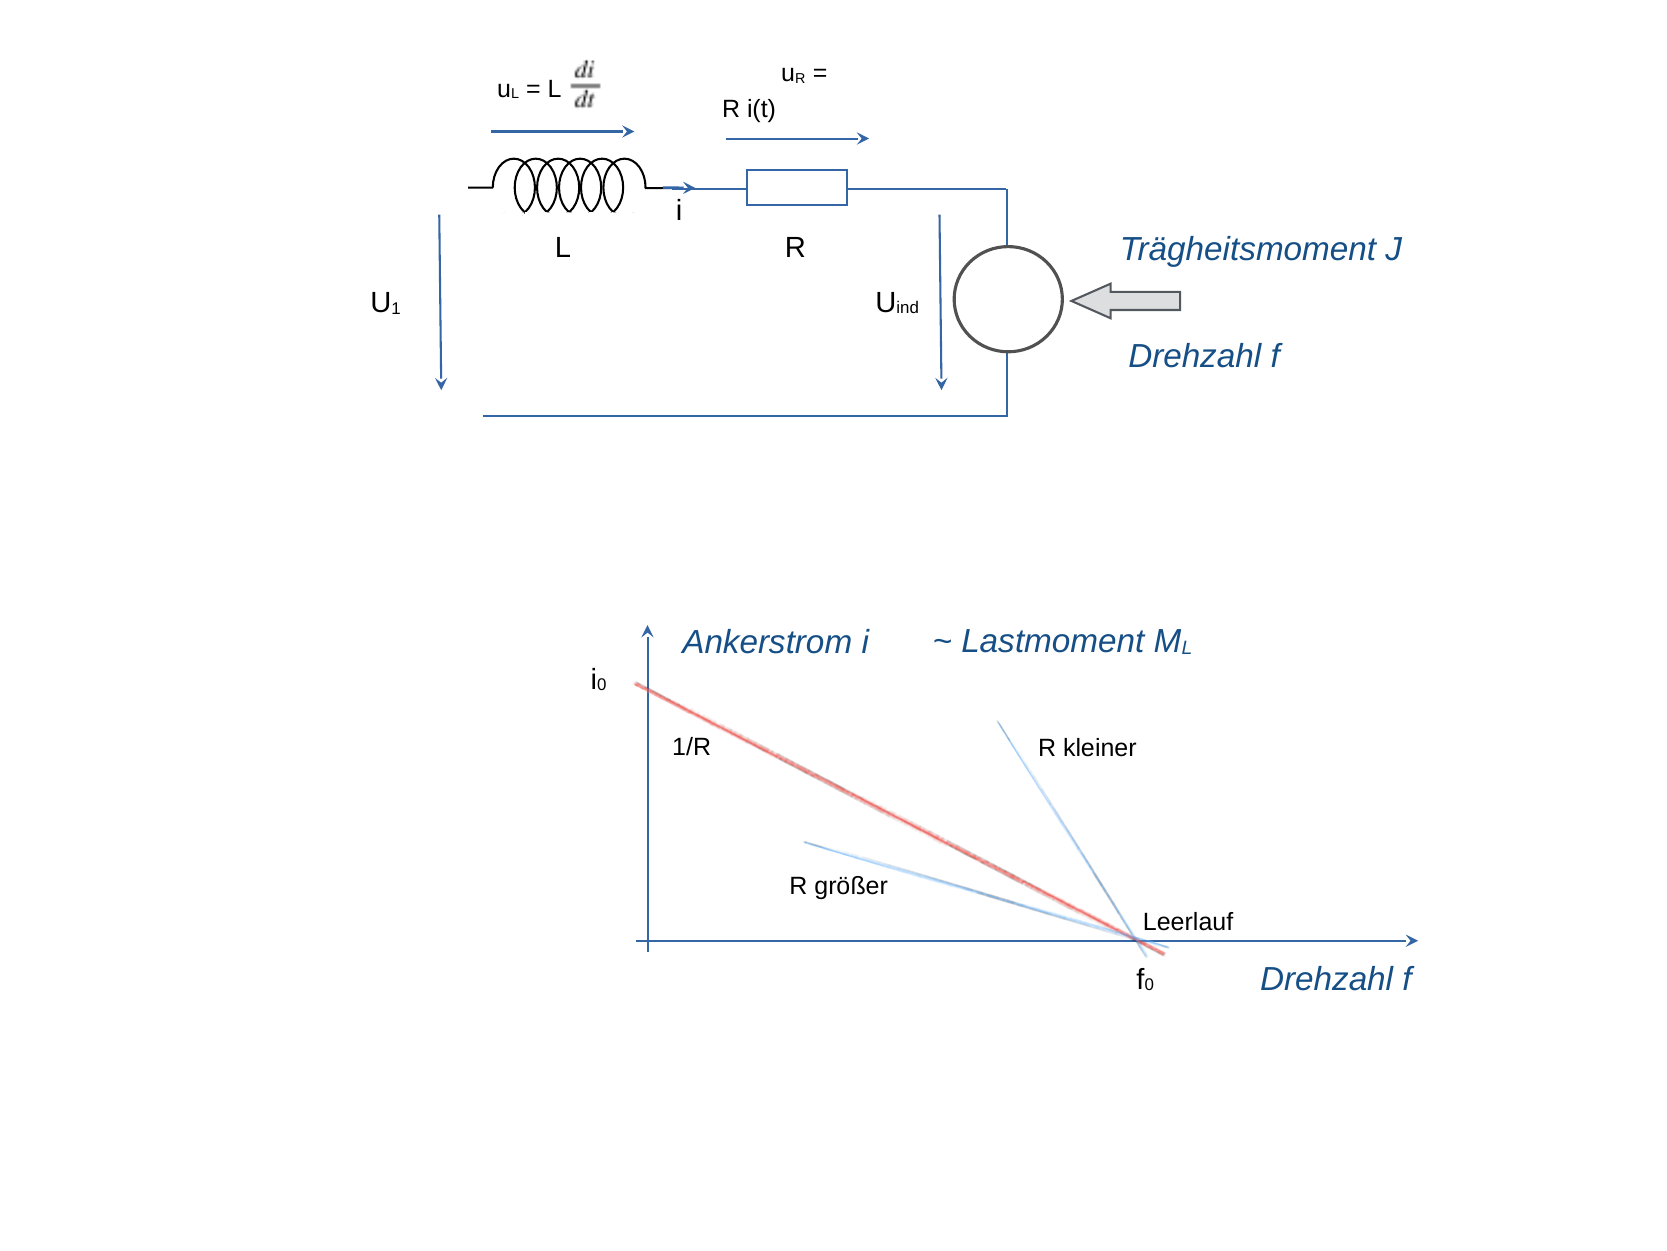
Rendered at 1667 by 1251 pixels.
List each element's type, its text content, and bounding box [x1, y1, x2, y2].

text_box [641, 625, 654, 638]
text_box Drehzahl f [1242, 949, 1430, 1006]
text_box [537, 119, 601, 292]
picture [598, 719, 1214, 941]
text_box [434, 377, 448, 391]
text_box Leerlauf [1134, 896, 1243, 944]
text_box Uind [866, 275, 928, 327]
text_box R größer [781, 861, 897, 908]
text_box f0 [1125, 953, 1165, 1002]
text_box U1 [357, 277, 415, 325]
text_box [747, 170, 848, 206]
text_box [954, 246, 1063, 352]
text_box R kleiner [1029, 723, 1153, 770]
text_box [431, 59, 766, 115]
text_box [1071, 283, 1181, 319]
text_box i0 [579, 653, 618, 702]
text_box ~ Lastmoment ML [915, 611, 1201, 668]
text_box i [650, 184, 708, 233]
text_box [856, 132, 870, 145]
text_box Drehzahl f [1119, 326, 1289, 383]
text_box Ankerstrom i [664, 611, 887, 668]
text_box uR = R i(t) [773, 62, 836, 111]
text_box Trägheitsmoment J [1111, 219, 1411, 276]
text_box [935, 377, 948, 391]
text_box [622, 125, 635, 138]
text_box [1405, 934, 1419, 947]
picture [1122, 939, 1169, 958]
picture [632, 676, 723, 722]
text_box 1/R [663, 722, 727, 769]
text_box R [775, 221, 815, 270]
